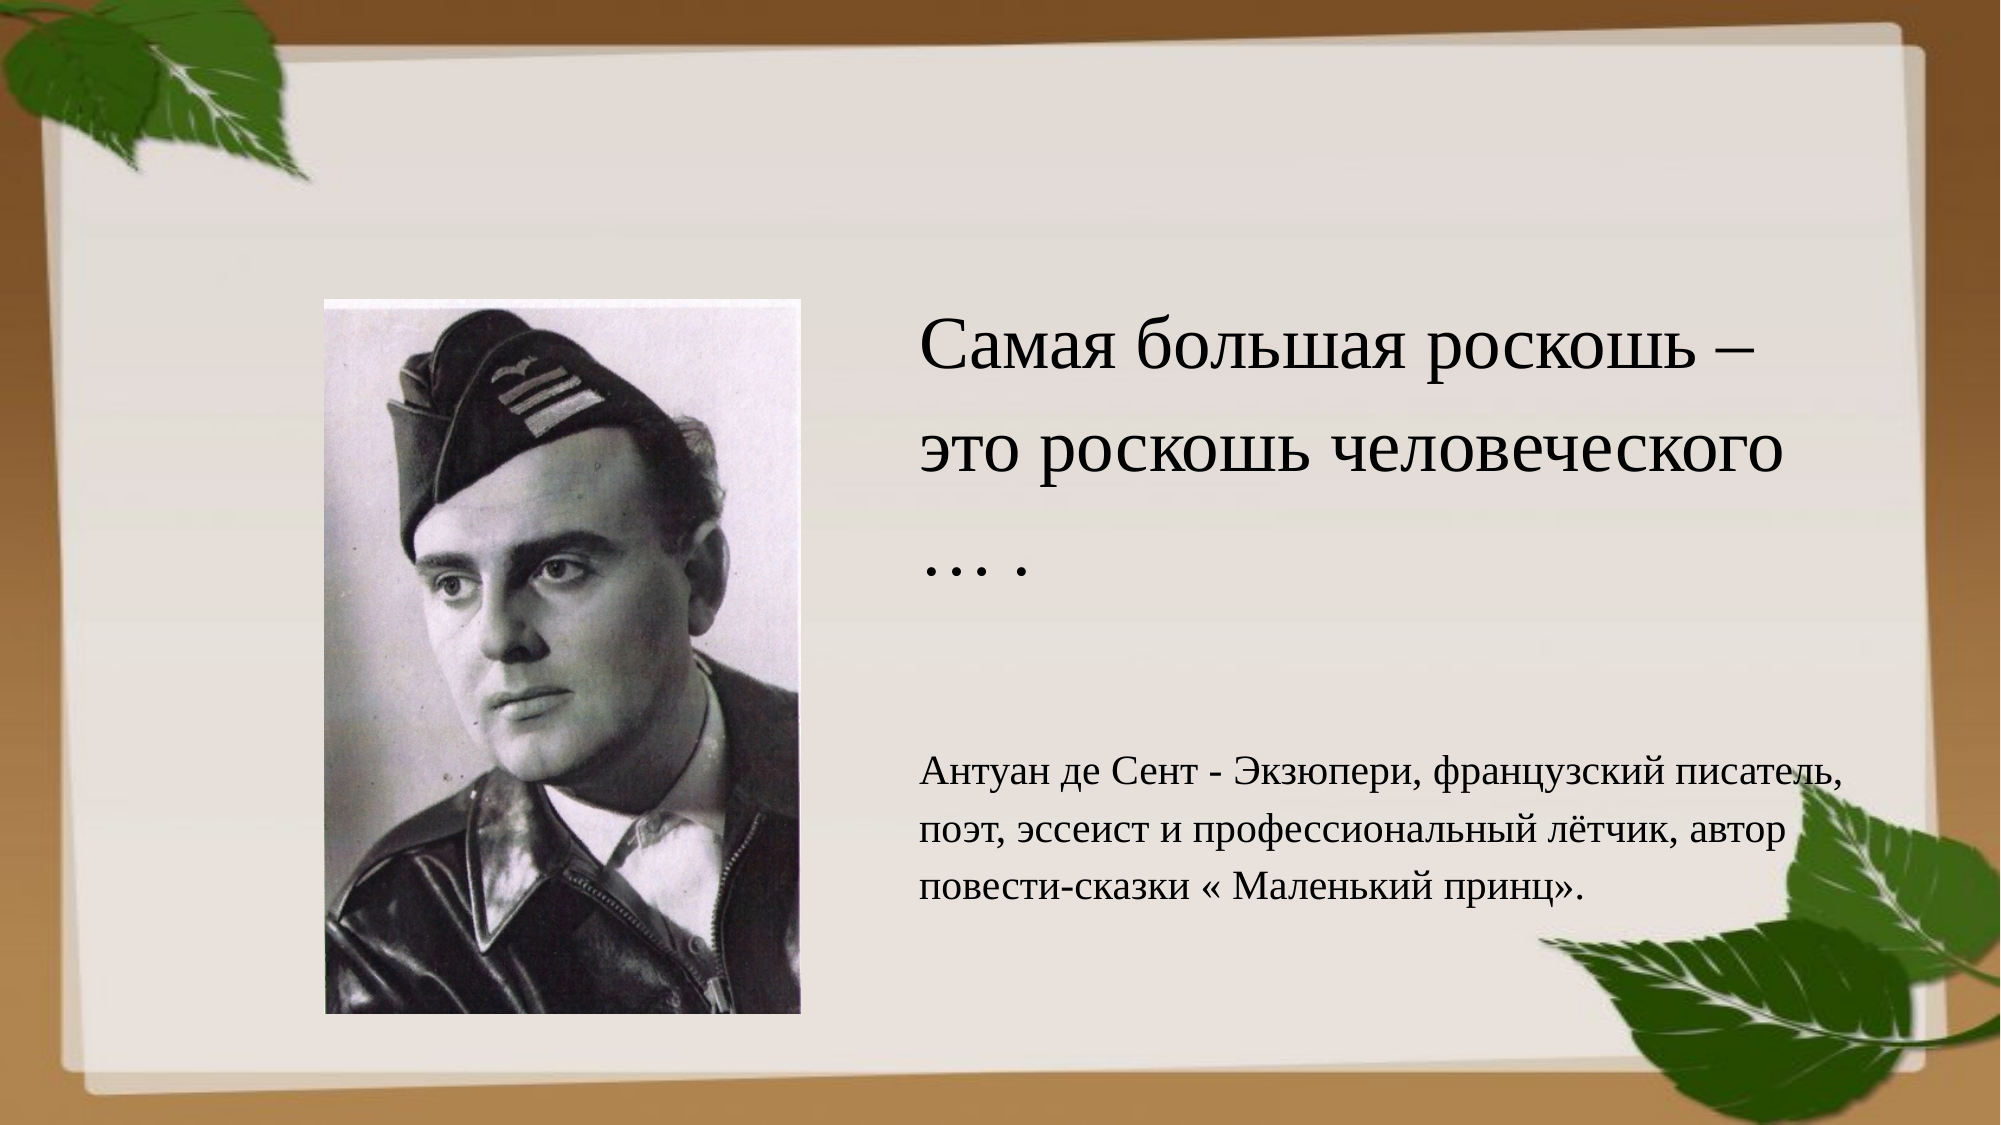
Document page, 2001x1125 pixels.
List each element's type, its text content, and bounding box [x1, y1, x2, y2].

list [324, 299, 801, 1014]
picture [0, 0, 2001, 1125]
list Самая большая роскошь – это роскошь человеческого … . Антуан де Сент - Экзюпери, французский писатель, поэт, эссеист и профессиональный лётчик, автор повести-сказки « Маленький принц». [904, 171, 1863, 1014]
